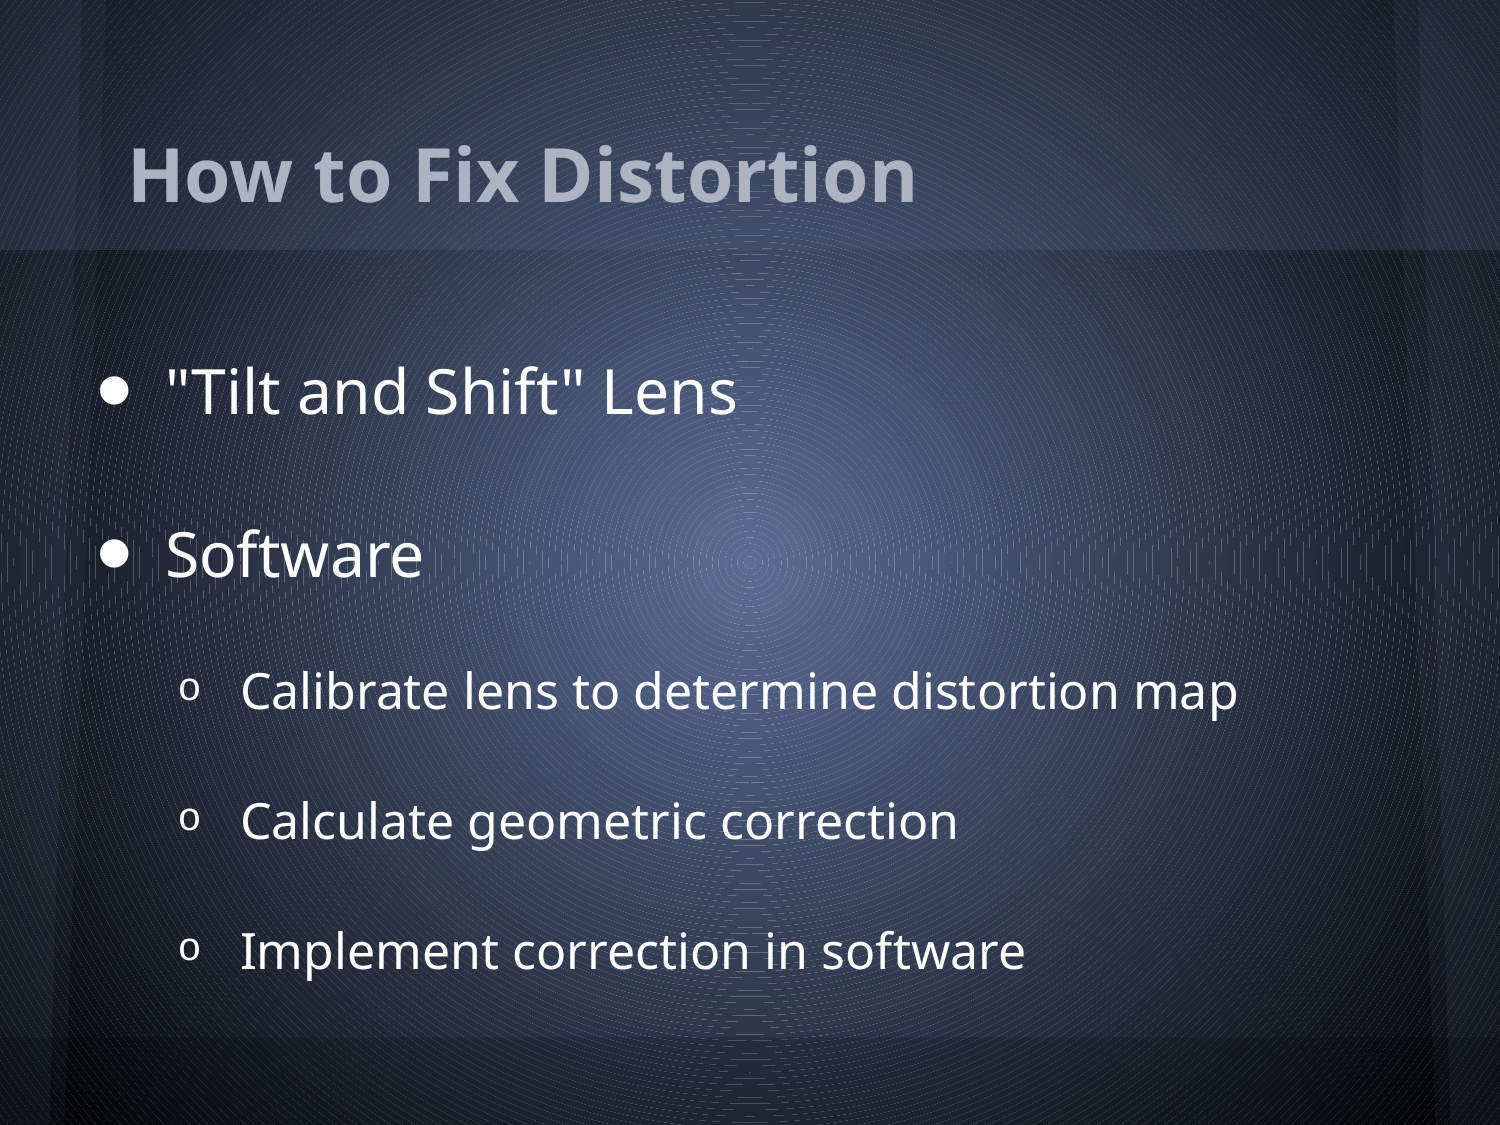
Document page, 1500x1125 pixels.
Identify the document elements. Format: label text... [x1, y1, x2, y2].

title How to Fix Distortion [75, 14, 1425, 233]
list "Tilt and Shift" Lens Software Calibrate lens to determine distortion map Calculate geometric correction Implement correction in software [75, 262, 1425, 995]
